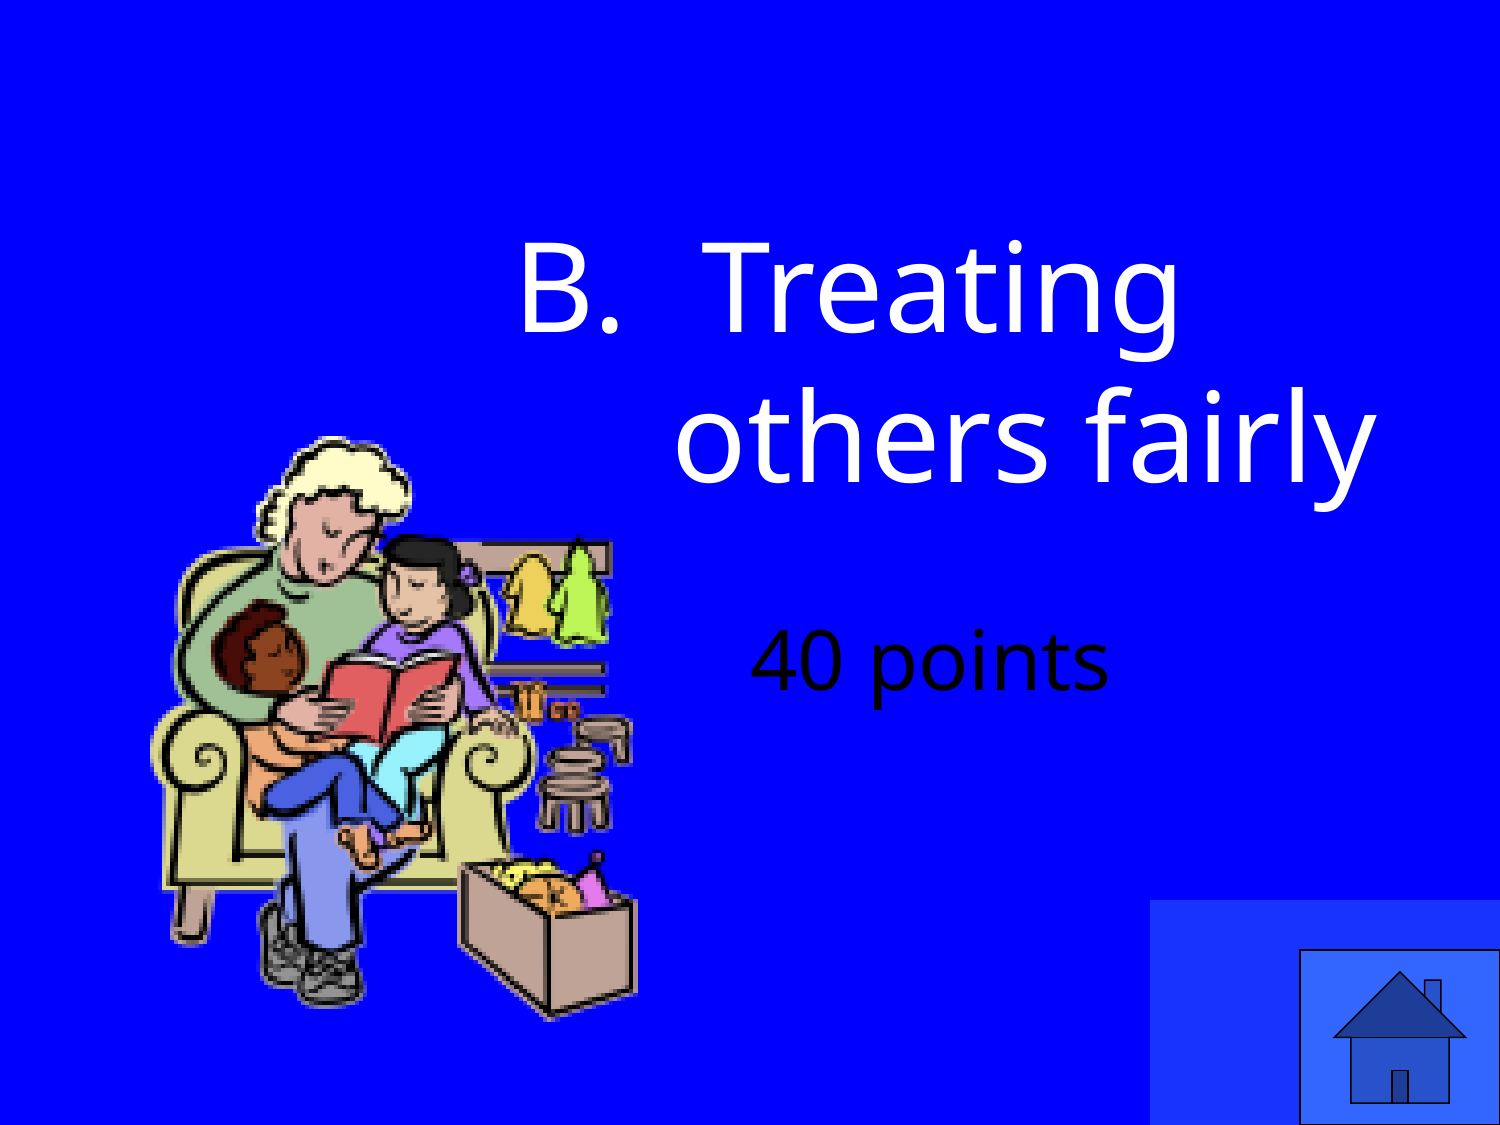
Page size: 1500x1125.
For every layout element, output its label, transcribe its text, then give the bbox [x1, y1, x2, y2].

picture [149, 435, 638, 1023]
text_box [1149, 899, 1500, 1125]
text_box B. Treating others fairly 40 points [299, 199, 1500, 715]
text_box [1299, 950, 1500, 1125]
